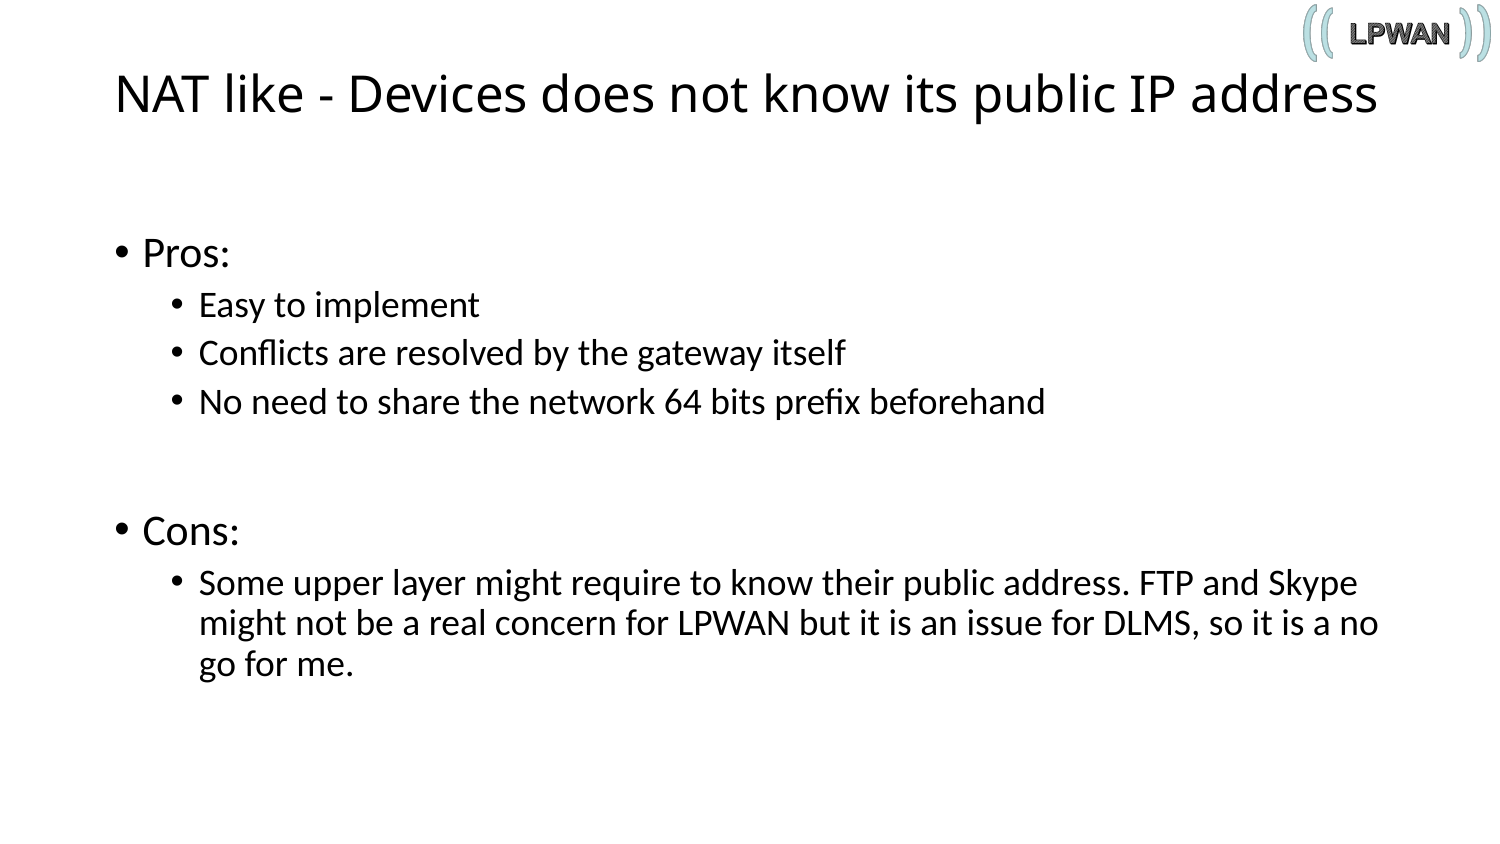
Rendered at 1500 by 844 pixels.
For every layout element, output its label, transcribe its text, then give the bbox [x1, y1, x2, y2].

list Pros: Easy to implement Conflicts are resolved by the gateway itself No need to share the network 64 bits prefix beforehand Cons: Some upper layer might require to know their public address. FTP and Skype might not be a real concern for LPWAN but it is an issue for DLMS, so it is a no go for me. [103, 224, 1397, 760]
title NAT like - Devices does not know its public IP address [103, 44, 1397, 208]
picture [1303, 4, 1491, 62]
